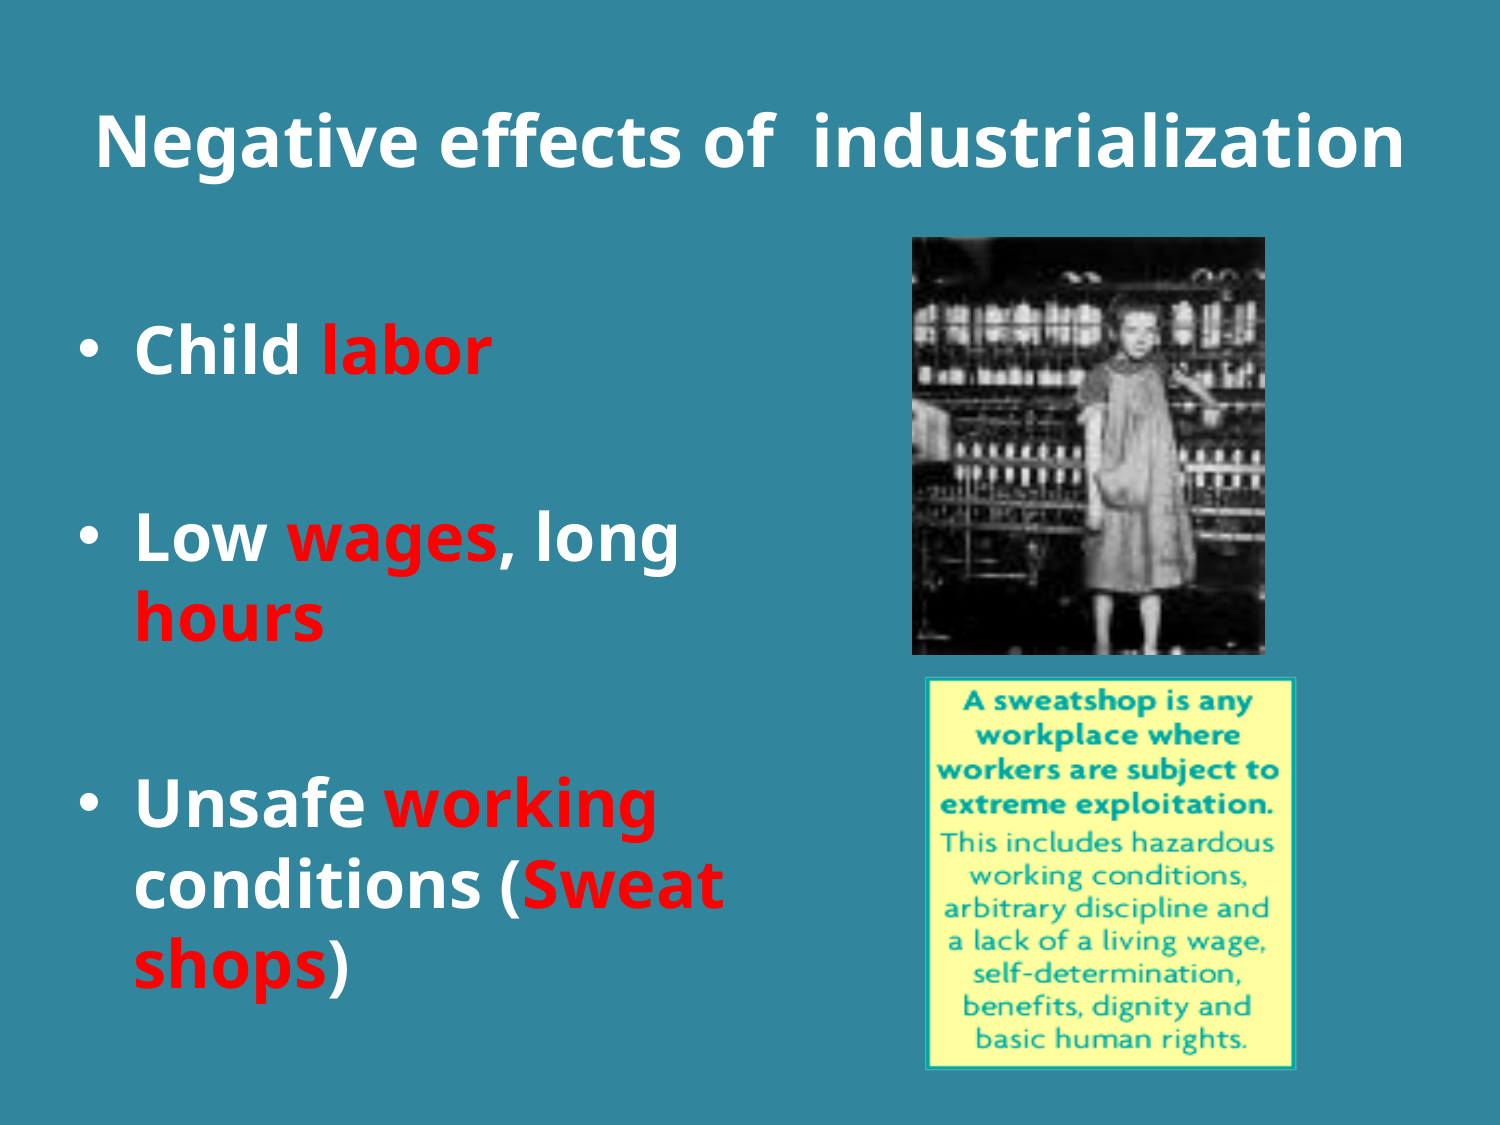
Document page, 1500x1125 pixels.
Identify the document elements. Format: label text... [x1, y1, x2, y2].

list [924, 674, 1318, 1072]
picture [912, 237, 1265, 655]
list Child labor Low wages, long hours Unsafe working conditions (Sweat shops) [62, 299, 875, 1043]
title Negative effects of industrialization [75, 45, 1425, 233]
